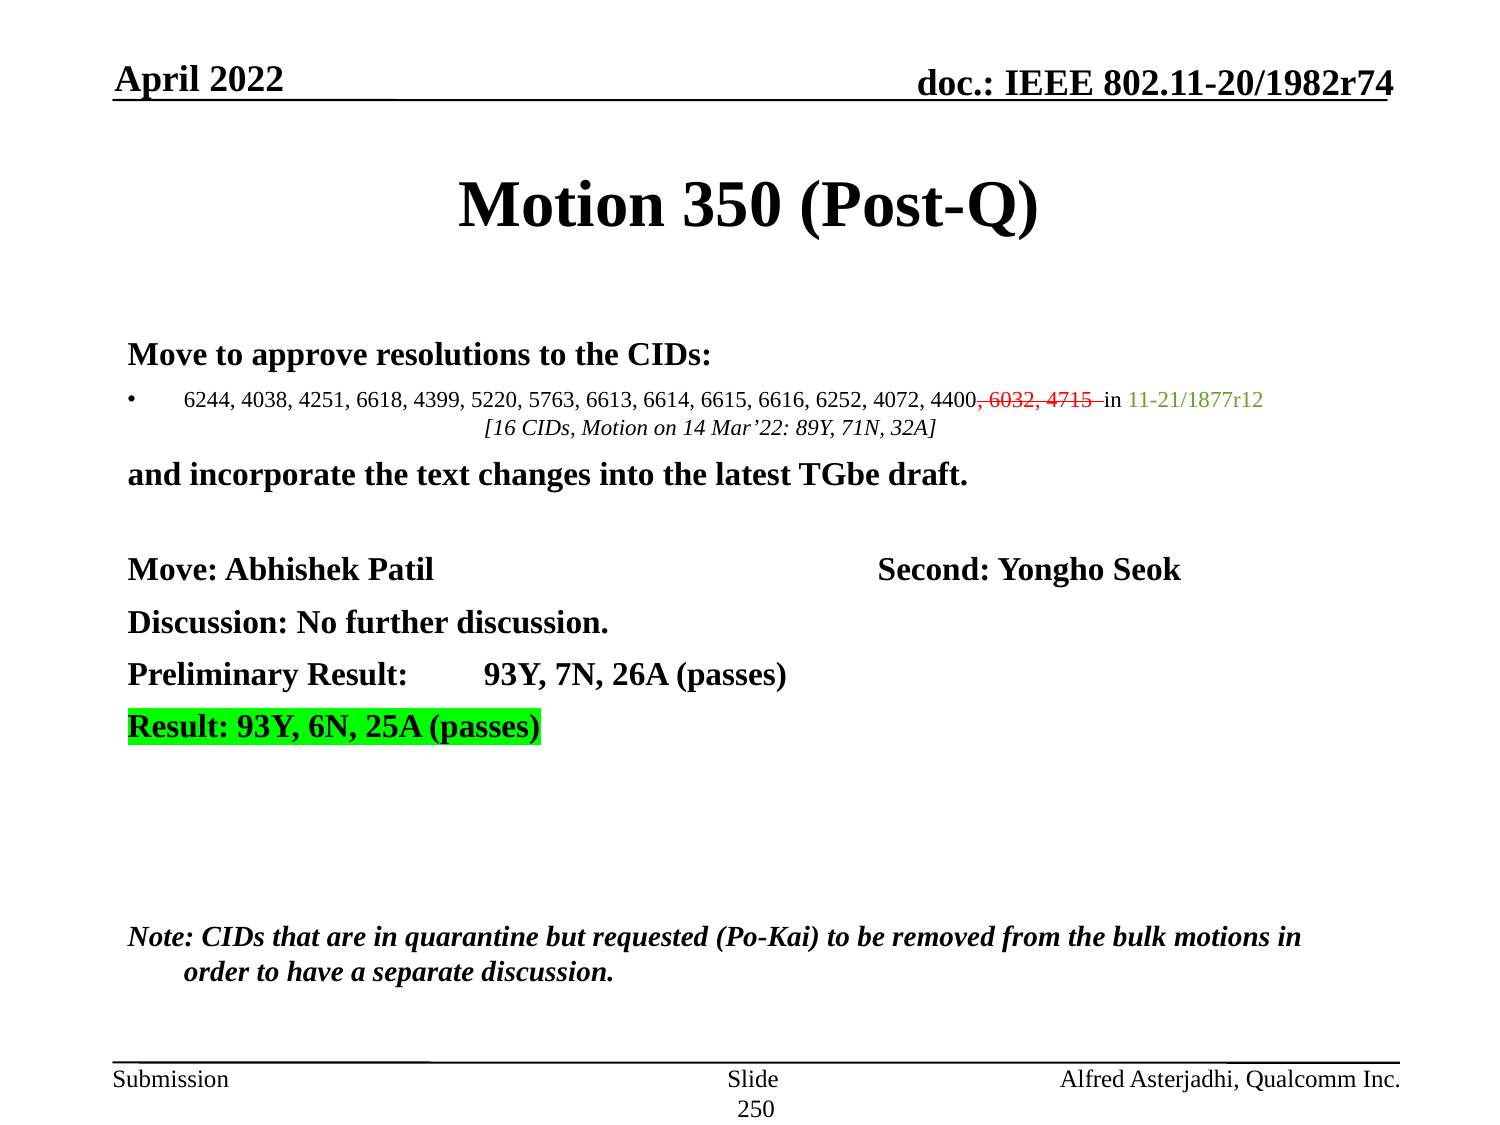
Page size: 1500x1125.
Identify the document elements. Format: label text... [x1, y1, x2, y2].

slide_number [114, 54, 423, 100]
title Motion 350 (Post-Q) [112, 112, 1388, 288]
footer Alfred Asterjadhi, Qualcomm Inc. [878, 1061, 1402, 1093]
slide_number Slide 250 [712, 1061, 800, 1123]
list Move to approve resolutions to the CIDs: 6244, 4038, 4251, 6618, 4399, 5220, 5763, 6613, 6614, 6615, 6616, 6252, 4072, 4400, 6032, 4715 in 11-21/1877r12 [16 CIDs, Motion on 14 Mar’22: 89Y, 71N, 32A] and incorporate the text changes into the latest TGbe draft. Move: Abhishek Patil Second: Yongho Seok Discussion: No further discussion. Preliminary Result: 93Y, 7N, 26A (passes) Result: 93Y, 6N, 25A (passes) Note: CIDs that are in quarantine but requested (Po-Kai) to be removed from the bulk motions in order to have a separate discussion. [112, 324, 1388, 1000]
